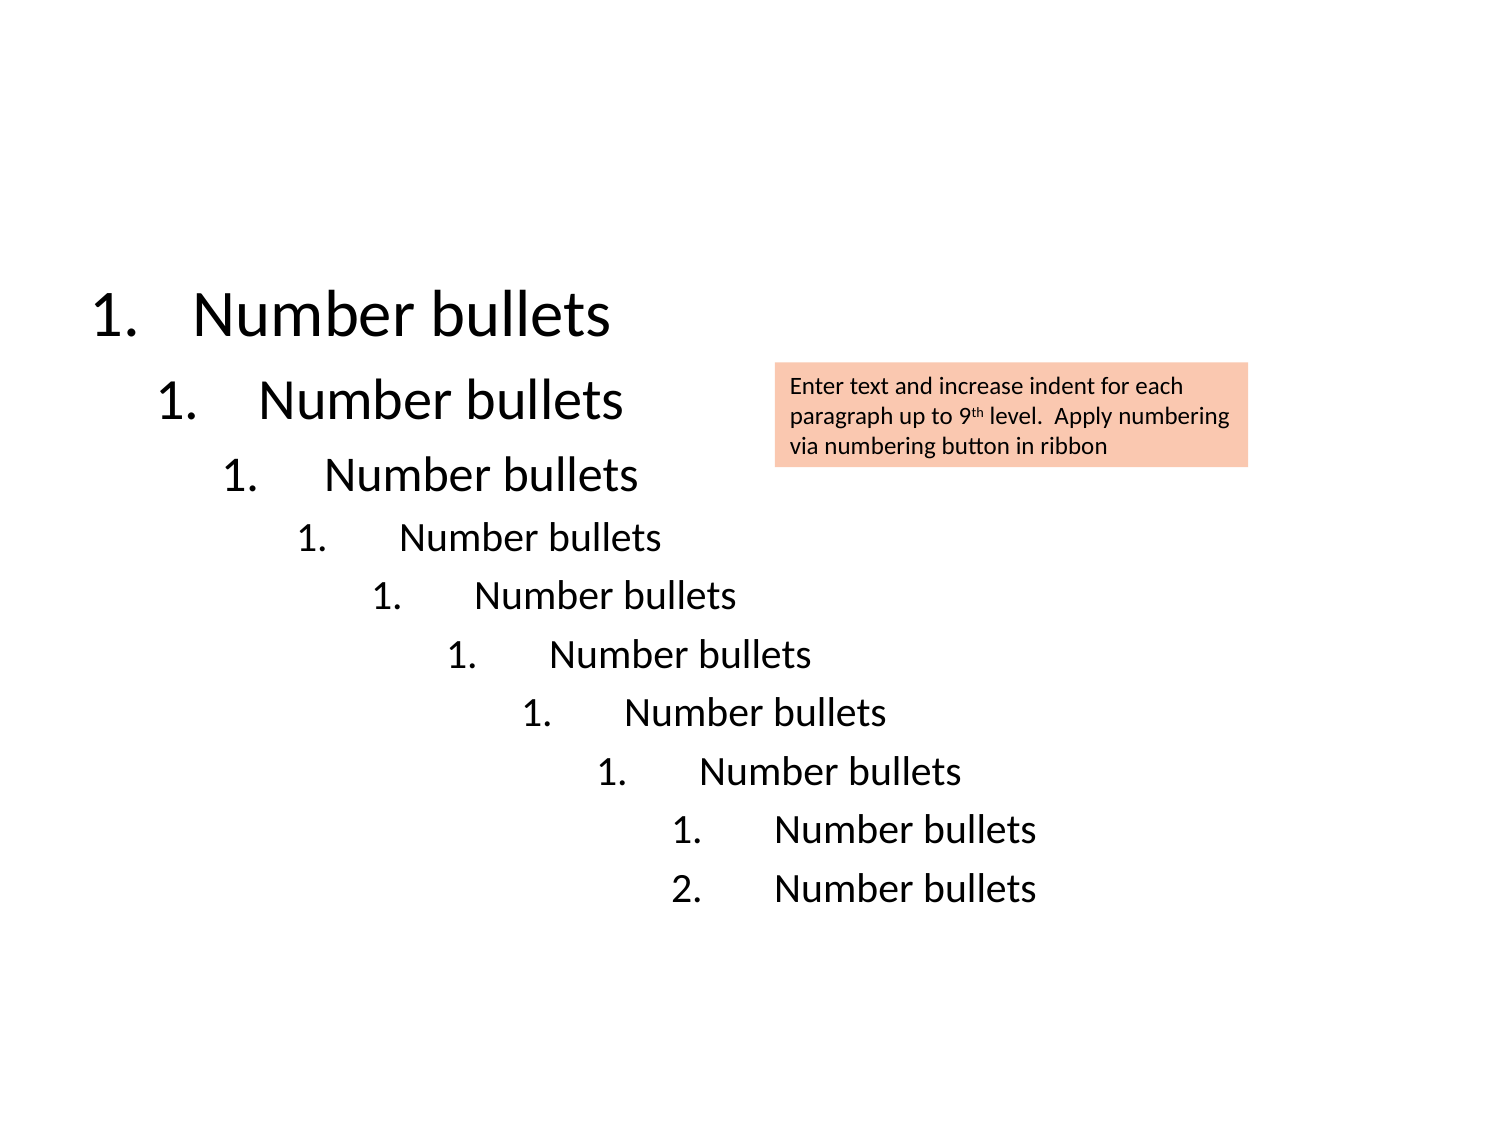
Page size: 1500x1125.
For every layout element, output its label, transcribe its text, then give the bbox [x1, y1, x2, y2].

text_box Enter text and increase indent for each paragraph up to 9th level. Apply numbering via numbering button in ribbon [774, 362, 1249, 468]
list Number bullets Number bullets Number bullets Number bullets Number bullets Number bullets Number bullets Number bullets Number bullets Number bullets [75, 262, 1425, 1005]
